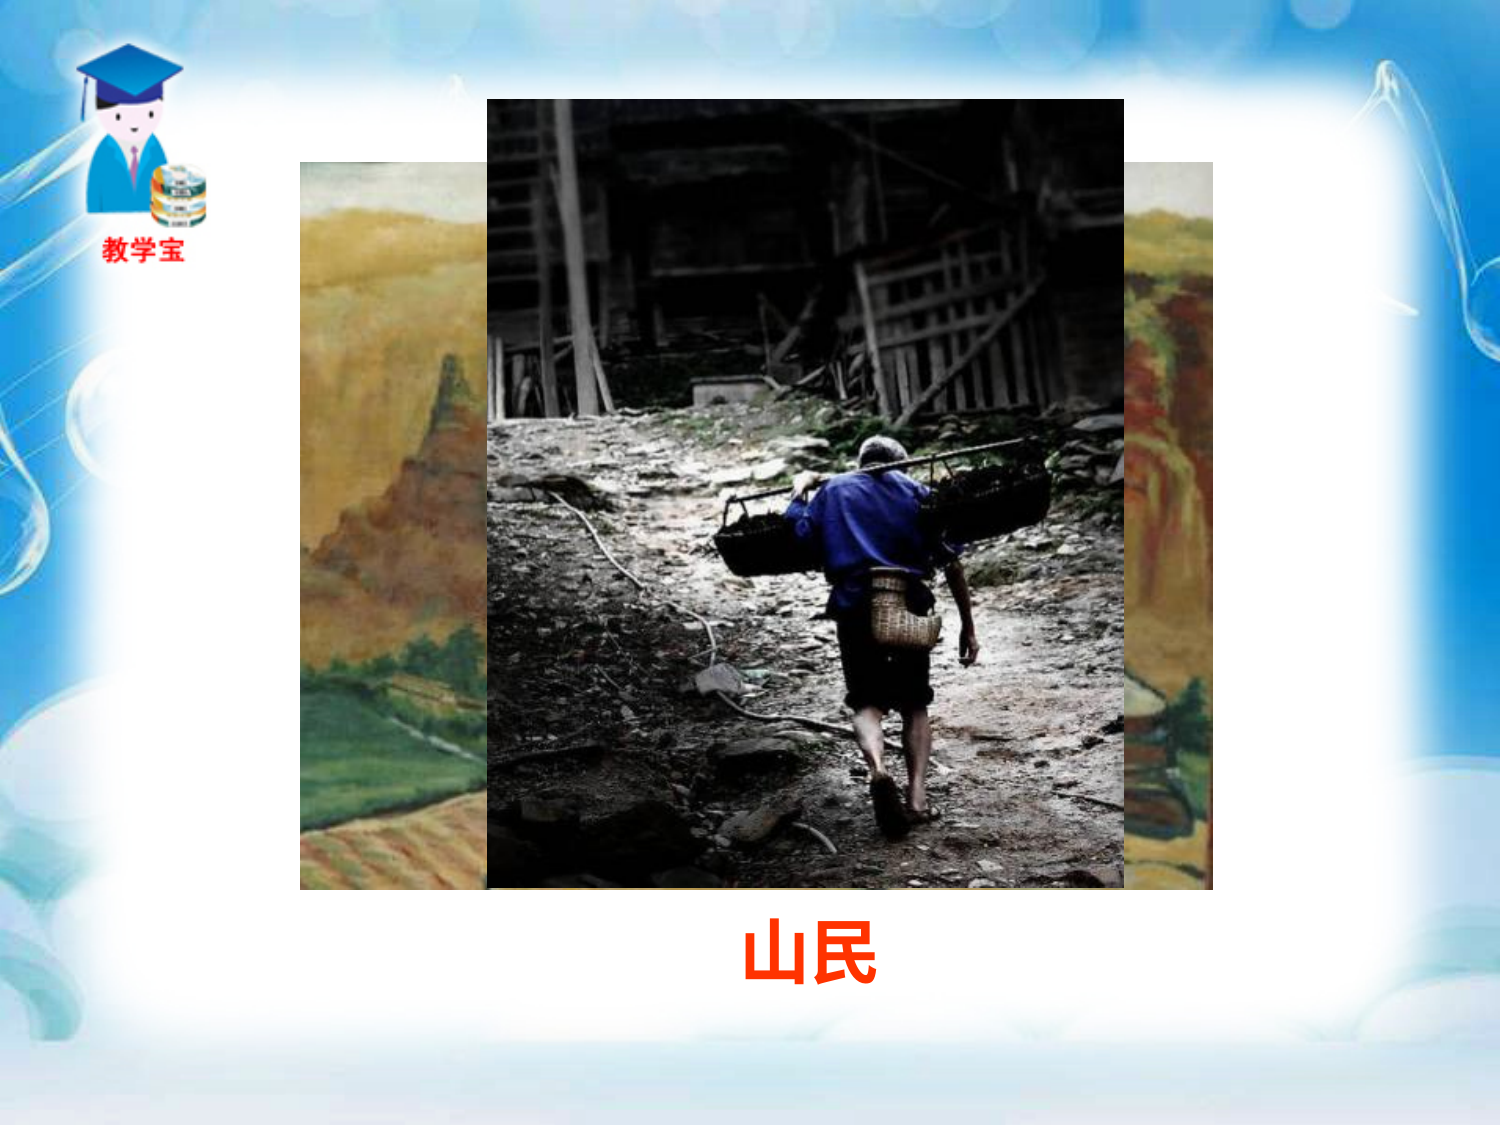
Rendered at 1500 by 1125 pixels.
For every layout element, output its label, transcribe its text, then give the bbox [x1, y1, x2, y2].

picture [0, 0, 1500, 1125]
text_box 山民 [724, 899, 950, 1000]
